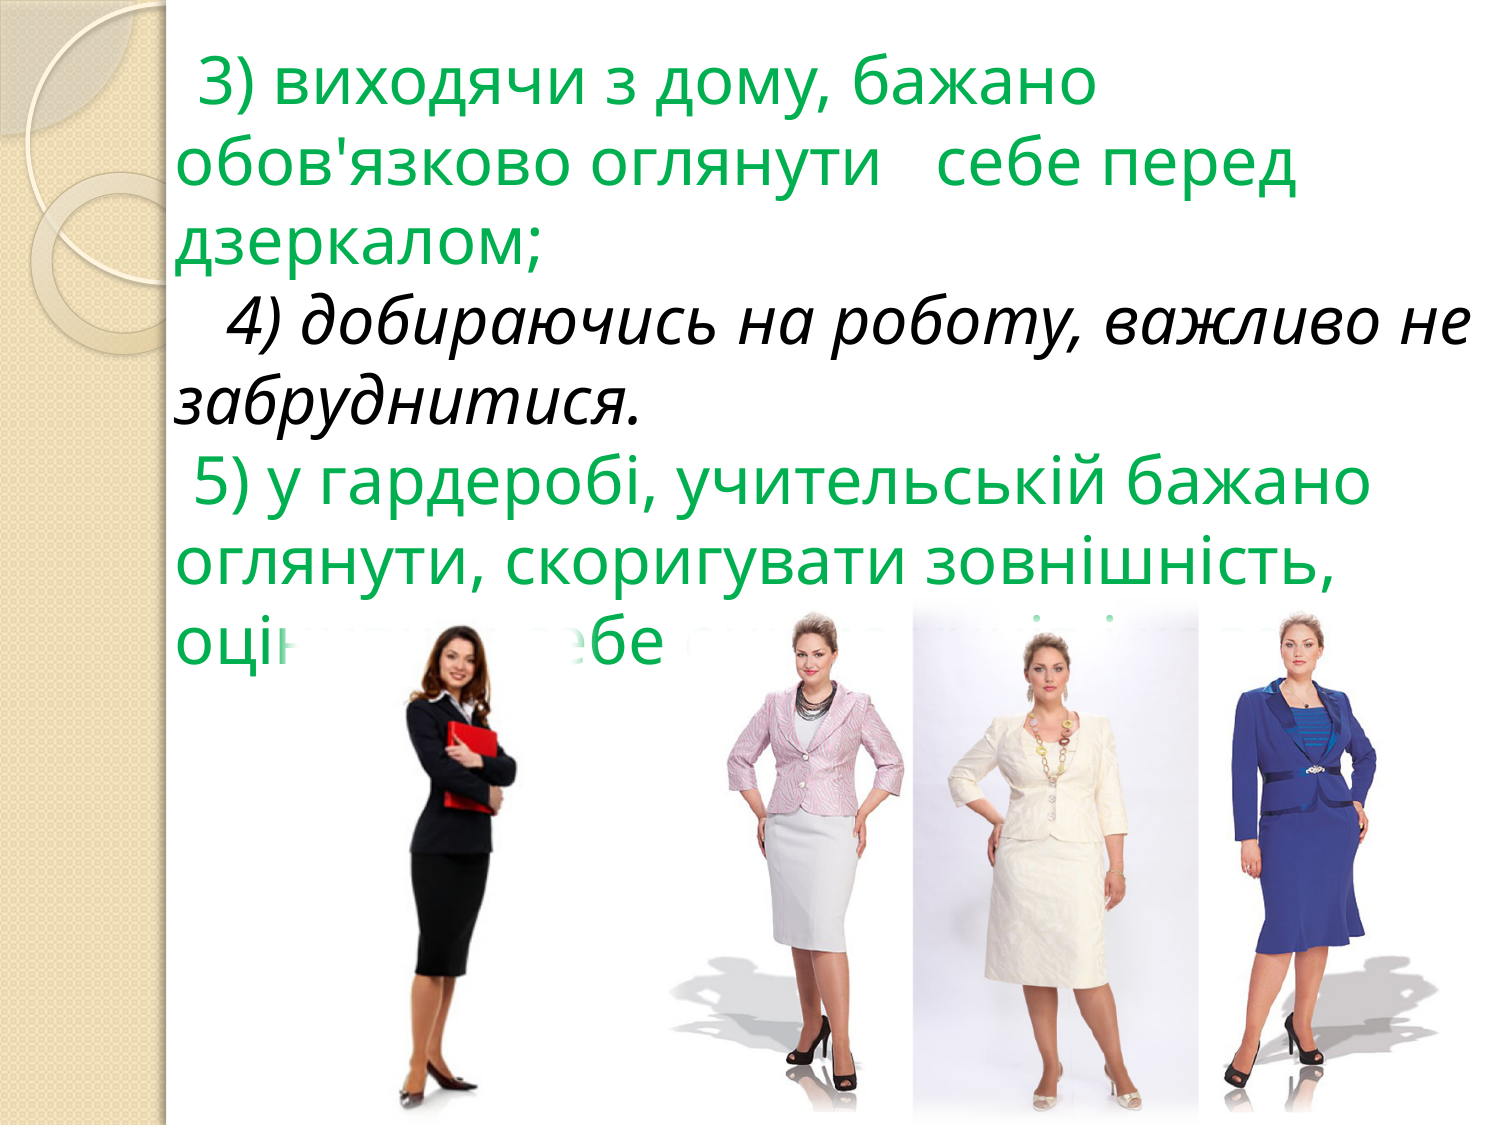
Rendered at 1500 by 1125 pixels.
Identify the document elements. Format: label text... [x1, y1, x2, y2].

list 3) виходячи з дому, бажано обов'язково оглянути себе перед дзеркалом; 4) добираючись на роботу, важливо не забруднитися. 5) у гардеробі, учительській бажано оглянути, скоригувати зовнішність, оцінивши себе очима учнів і колег. [100, 30, 1500, 1083]
picture [265, 597, 604, 1125]
picture [655, 596, 1459, 1125]
